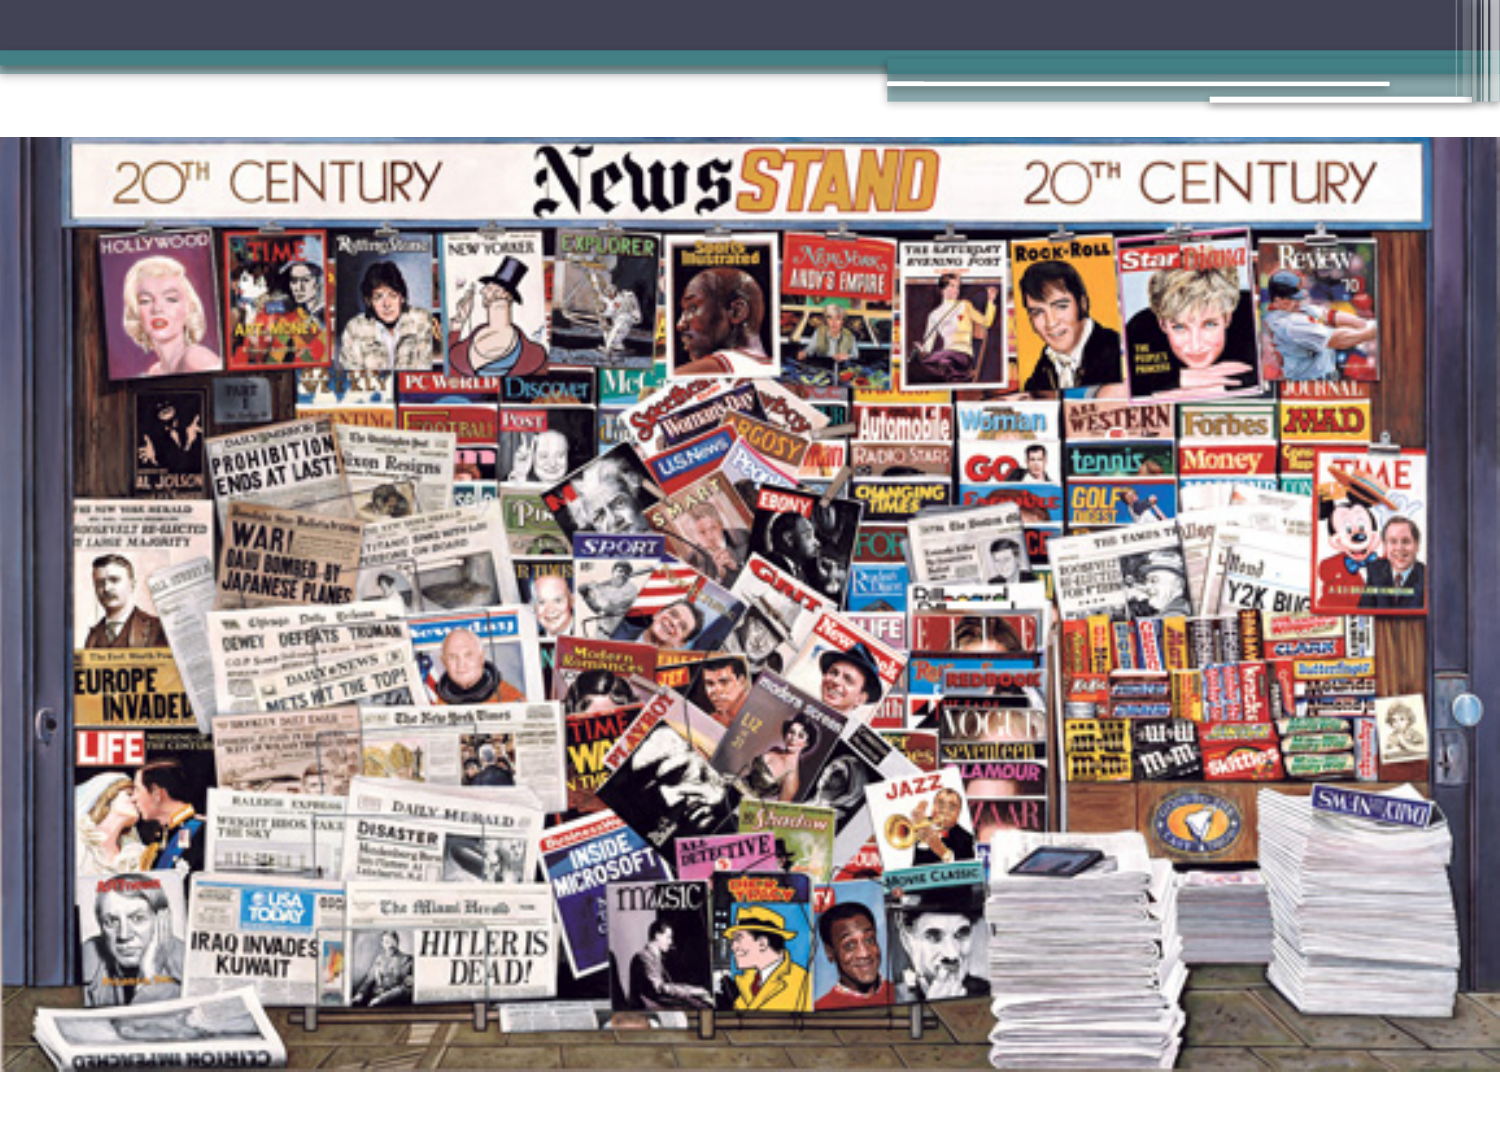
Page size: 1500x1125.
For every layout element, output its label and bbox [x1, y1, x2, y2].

picture [0, 136, 1500, 1072]
